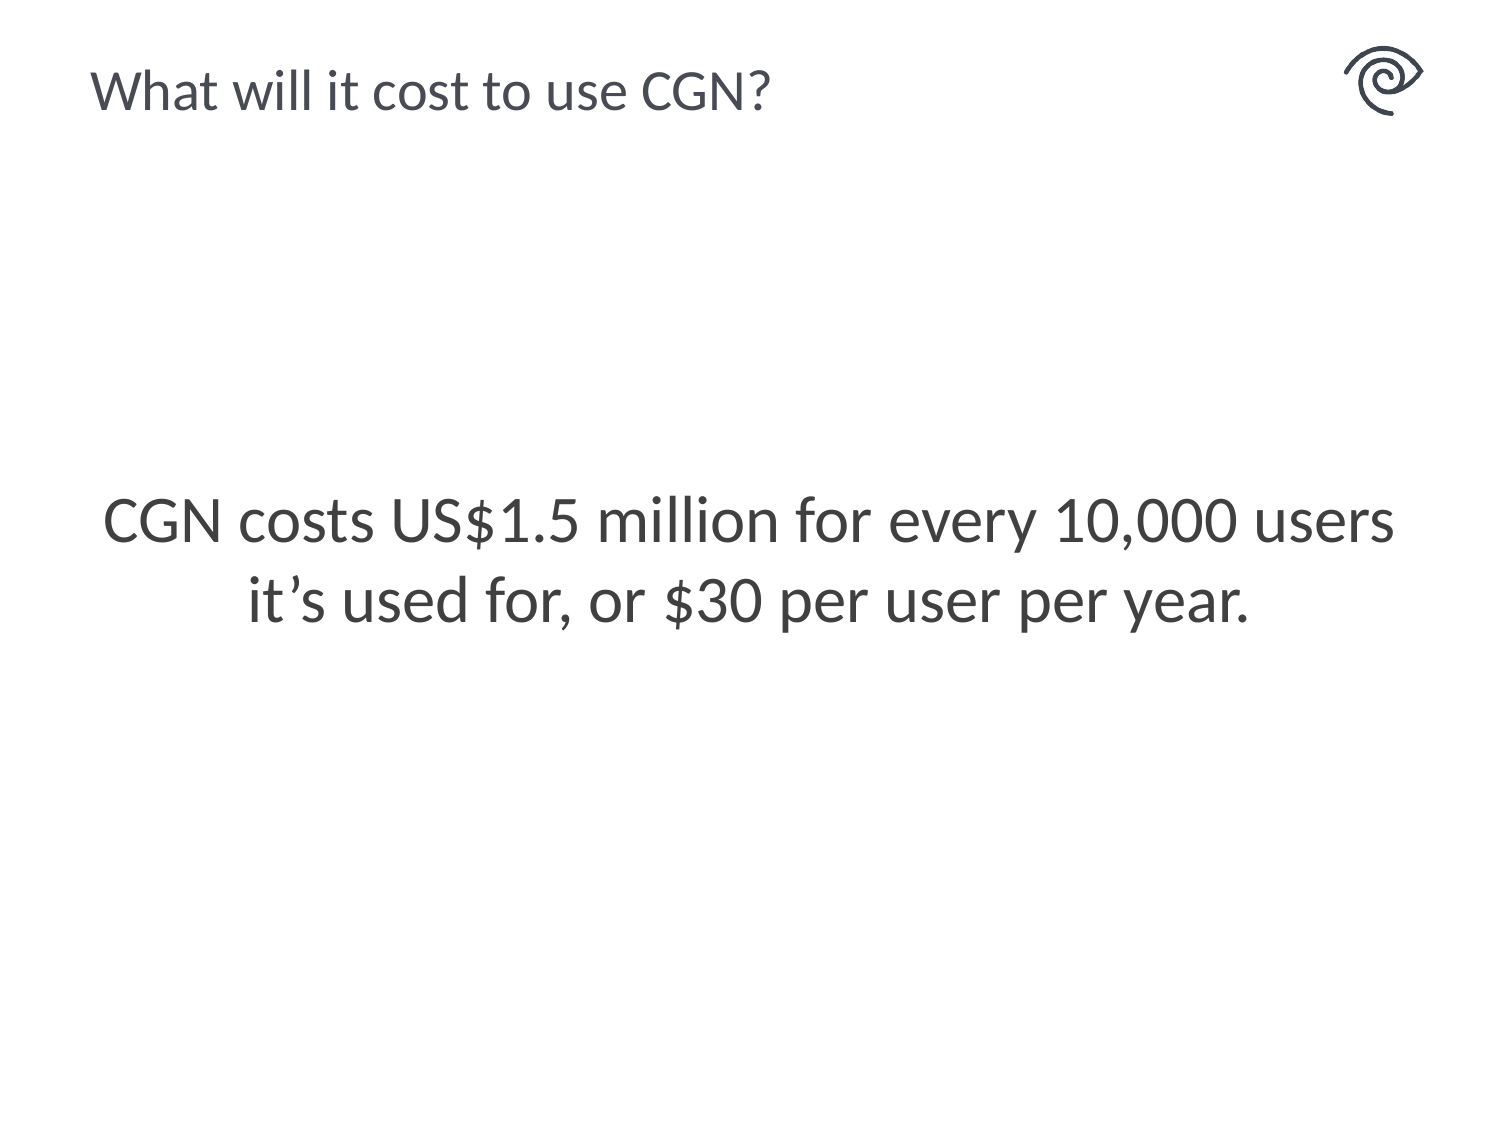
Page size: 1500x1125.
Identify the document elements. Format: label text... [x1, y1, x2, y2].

picture [1343, 44, 1436, 116]
title What will it cost to use CGN? [74, 44, 1315, 233]
list CGN costs US$1.5 million for every 10,000 users it’s used for, or $30 per user per year. [74, 467, 1426, 1006]
